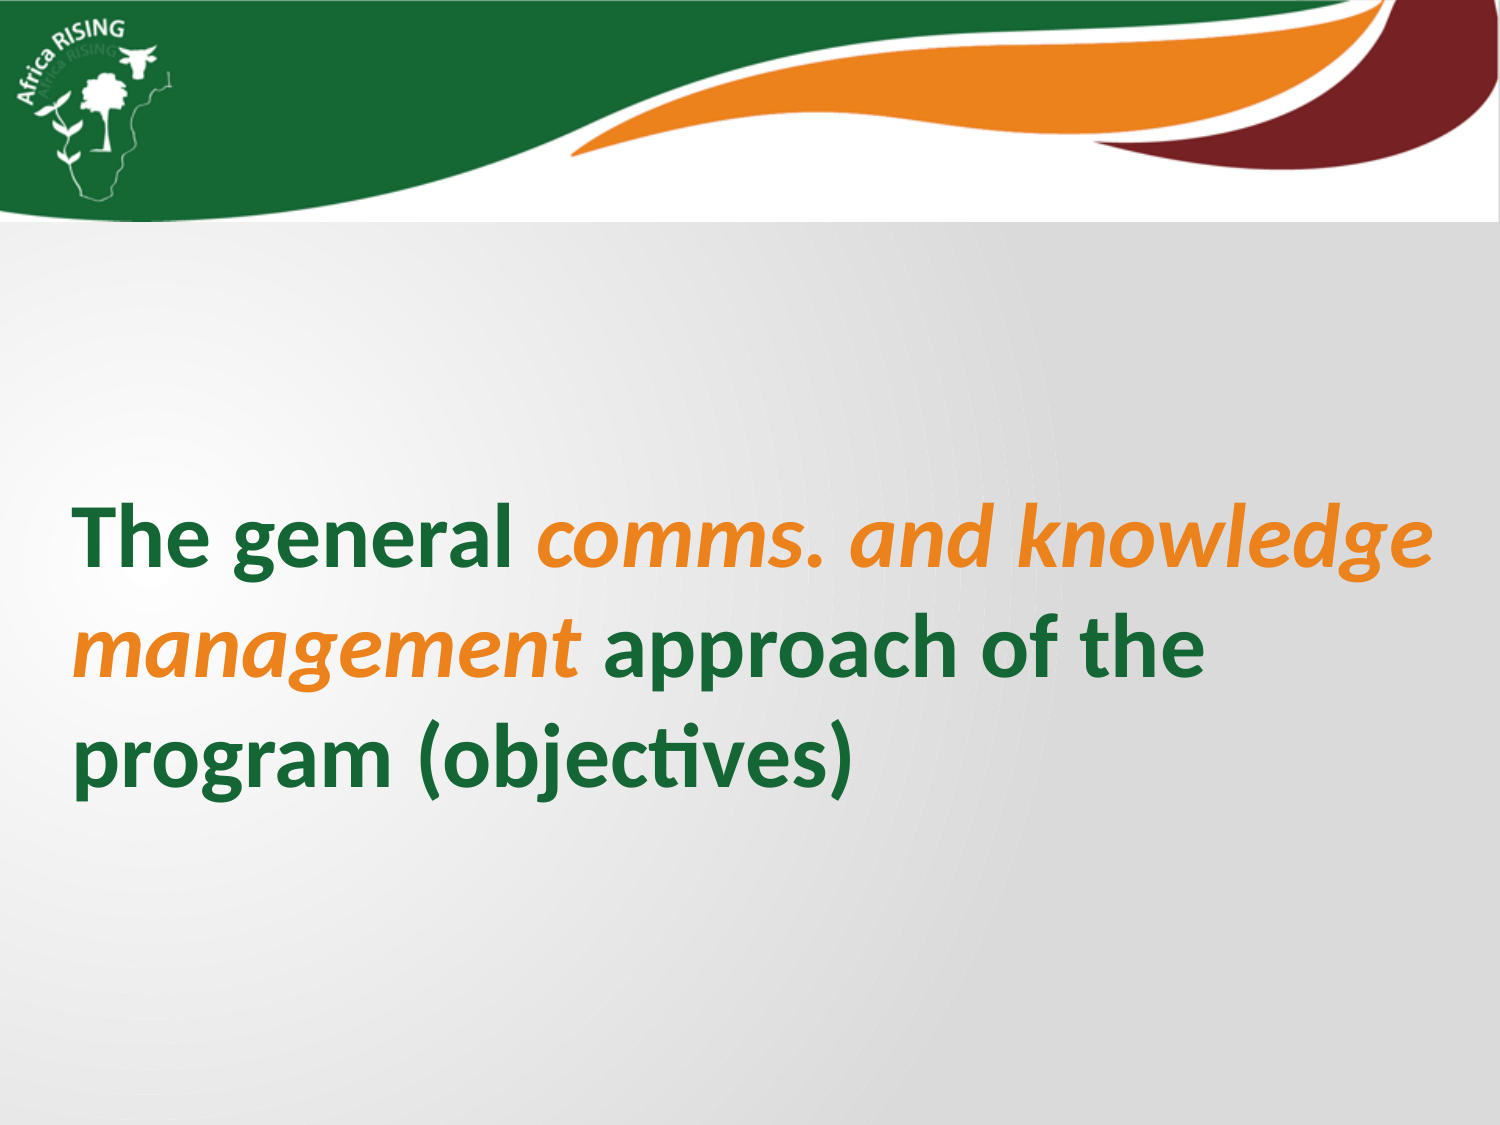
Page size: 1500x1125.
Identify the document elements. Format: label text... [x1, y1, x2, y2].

list The general comms. and knowledge management approach of the program (objectives) [37, 468, 1450, 657]
picture [0, 0, 1499, 222]
